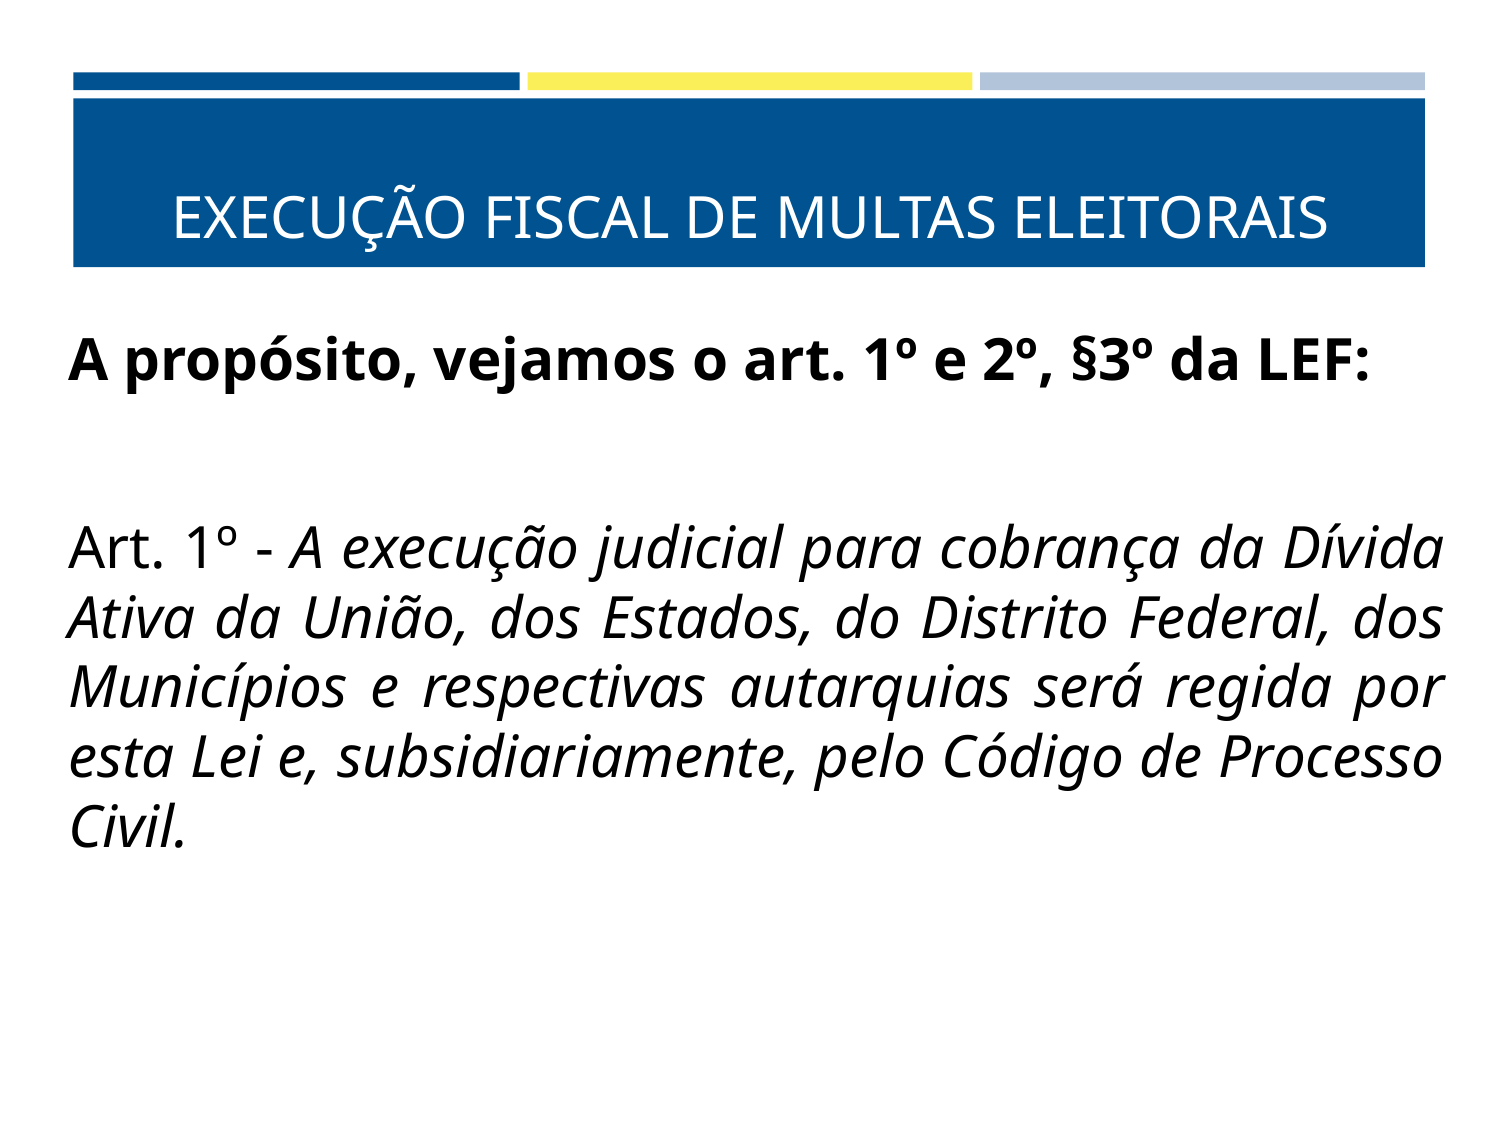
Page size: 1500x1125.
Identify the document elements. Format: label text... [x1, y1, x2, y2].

title EXECUÇÃO FISCAL DE MULTAS ELEITORAIS [95, 112, 1406, 259]
list A propósito, vejamos o art. 1º e 2º, §3º da LEF: Art. 1º - A execução judicial para cobrança da Dívida Ativa da União, dos Estados, do Distrito Federal, dos Municípios e respectivas autarquias será regida por esta Lei e, subsidiariamente, pelo Código de Processo Civil. [53, 314, 1461, 1106]
